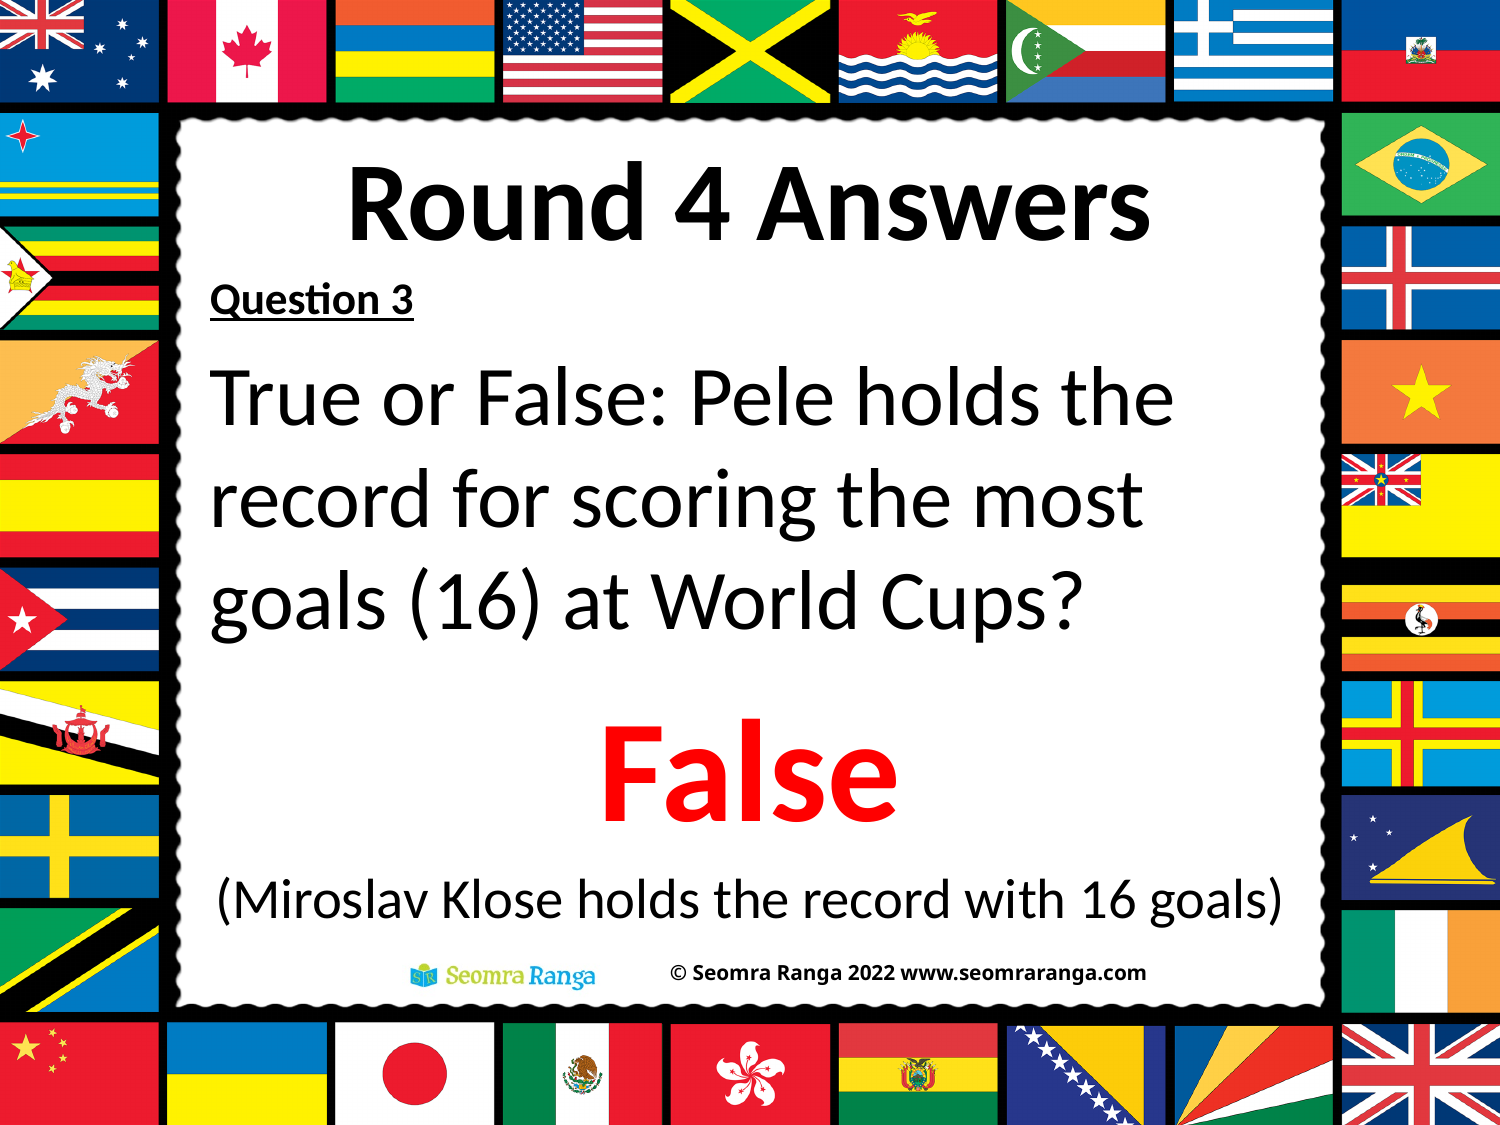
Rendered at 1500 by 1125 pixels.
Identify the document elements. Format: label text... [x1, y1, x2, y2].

text_box © Seomra Ranga 2022 www.seomraranga.com [631, 953, 1187, 993]
list Question 3 True or False: Pele holds the record for scoring the most goals (16) at World Cups? False (Miroslav Klose holds the record with 16 goals) [194, 261, 1306, 953]
picture [10, 122, 36, 150]
title Round 4 Answers [183, 101, 1317, 290]
picture [0, 0, 1500, 1125]
